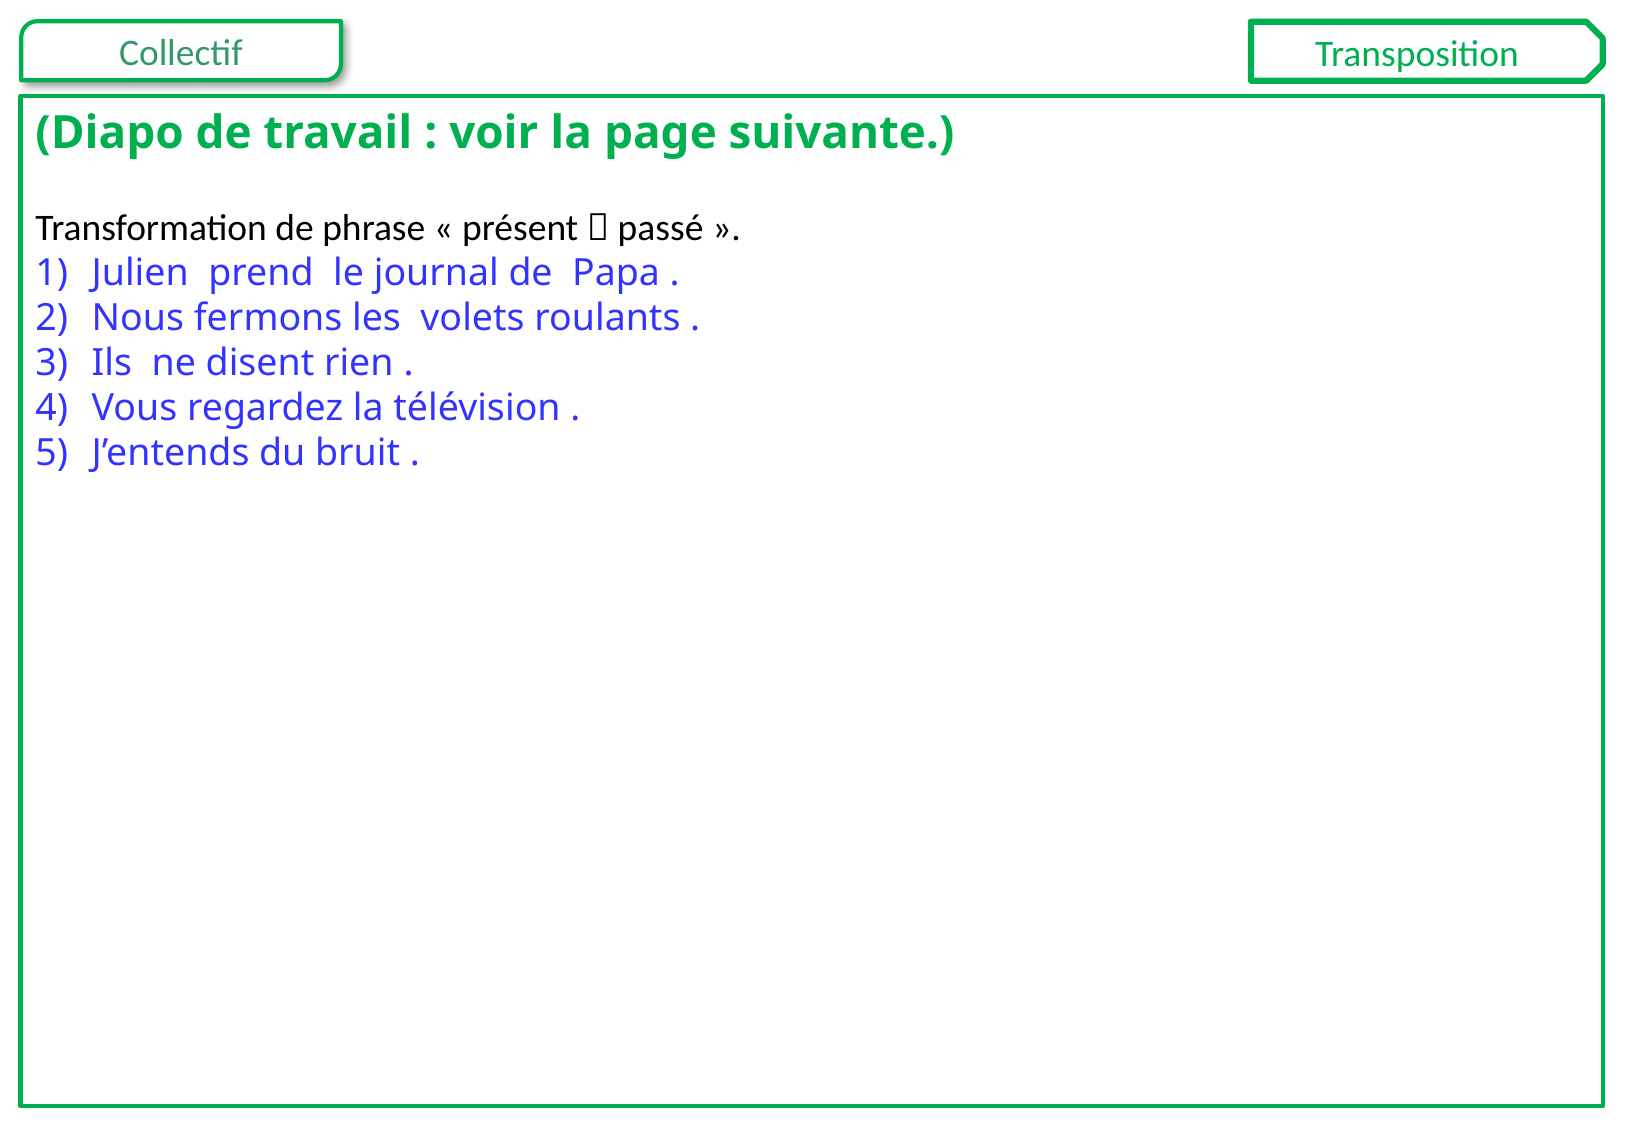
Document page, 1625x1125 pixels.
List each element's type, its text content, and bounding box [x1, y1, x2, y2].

list Transposition [1250, 21, 1584, 81]
list (Diapo de travail : voir la page suivante.) Transformation de phrase « présent  passé ». Julien prend le journal de Papa . Nous fermons les volets roulants . Ils ne disent rien . Vous regardez la télévision . J’entends du bruit . [18, 94, 1605, 1108]
